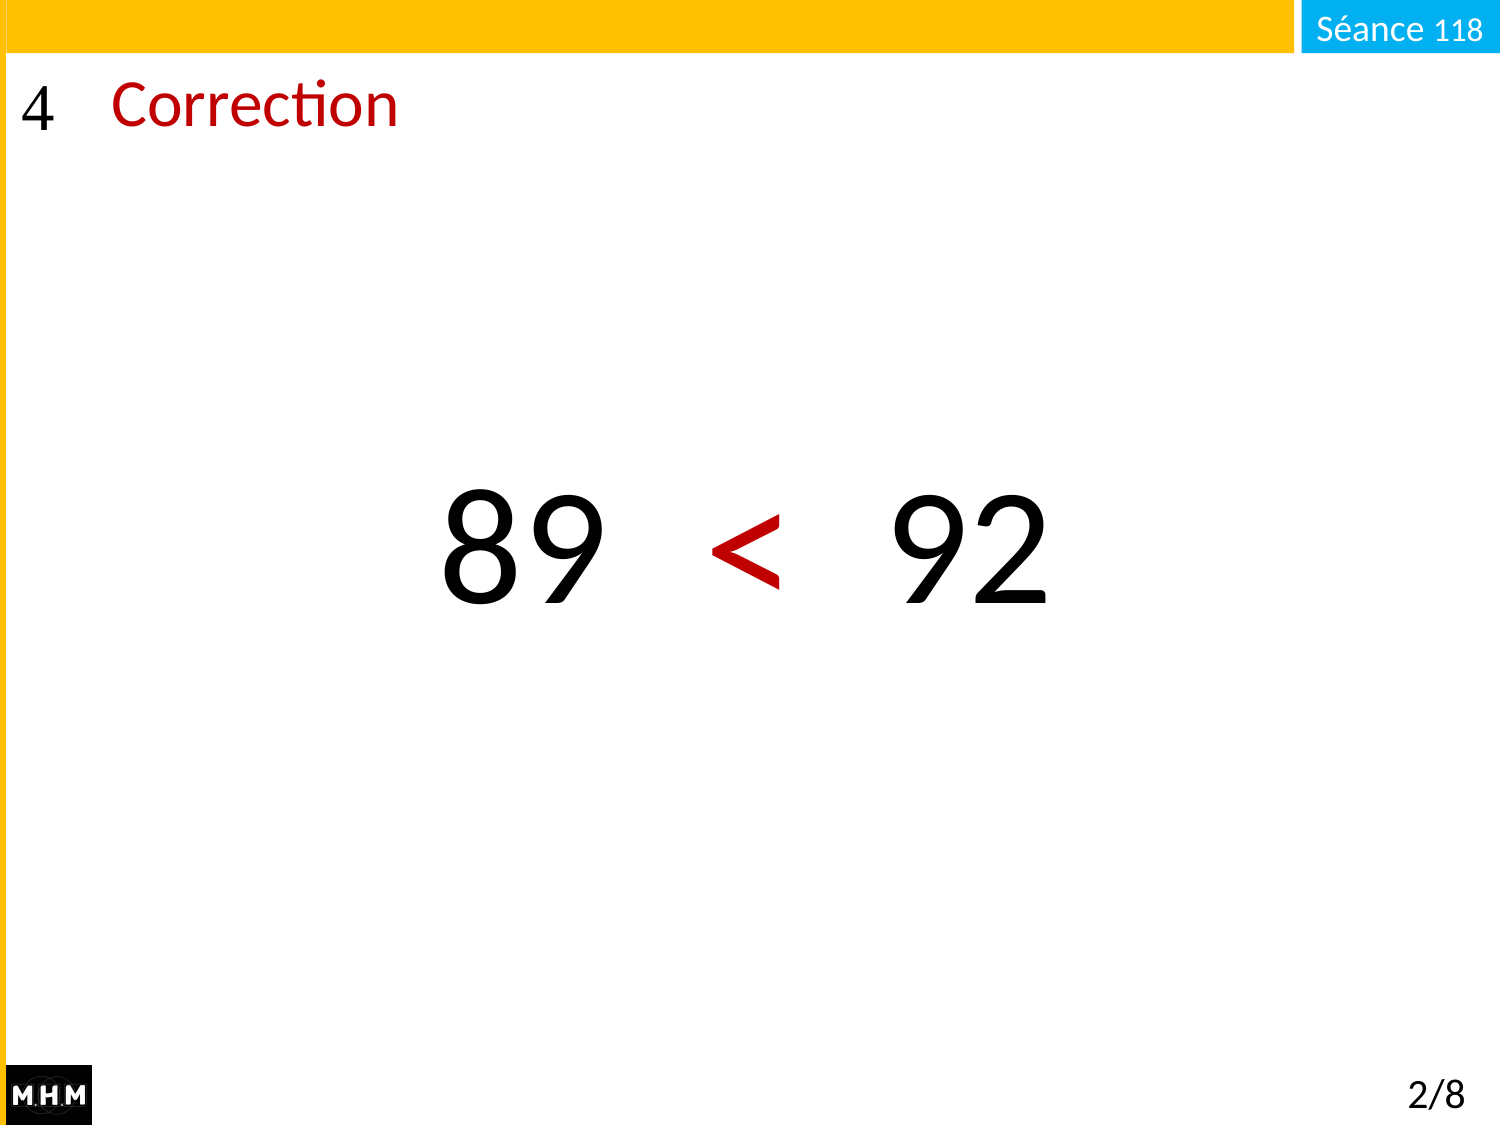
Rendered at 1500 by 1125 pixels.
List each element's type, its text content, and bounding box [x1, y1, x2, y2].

text_box < [655, 419, 844, 655]
list 2/8 [1373, 1064, 1500, 1125]
title Correction [96, 60, 1391, 149]
picture [6, 1065, 92, 1125]
text_box 89 . . . 92 [844, 429, 1101, 645]
text_box 89 . . . 92 [424, 429, 655, 645]
